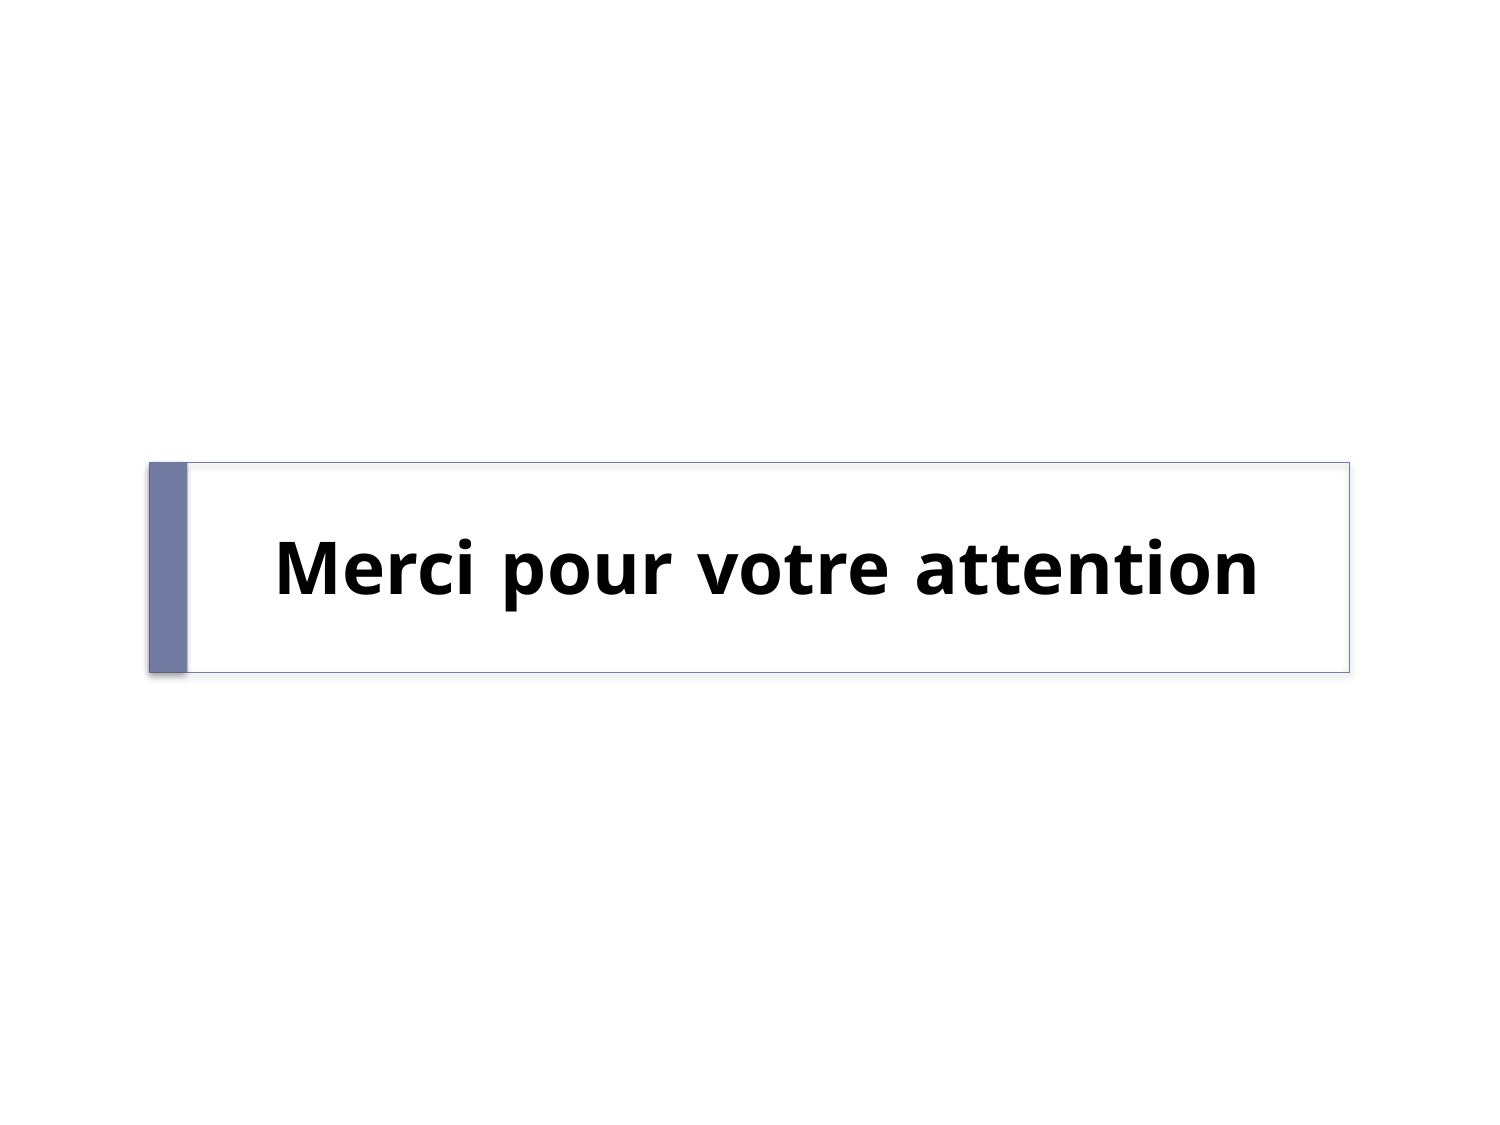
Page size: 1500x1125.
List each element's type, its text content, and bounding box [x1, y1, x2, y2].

list Merci pour votre attention [210, 494, 1324, 637]
